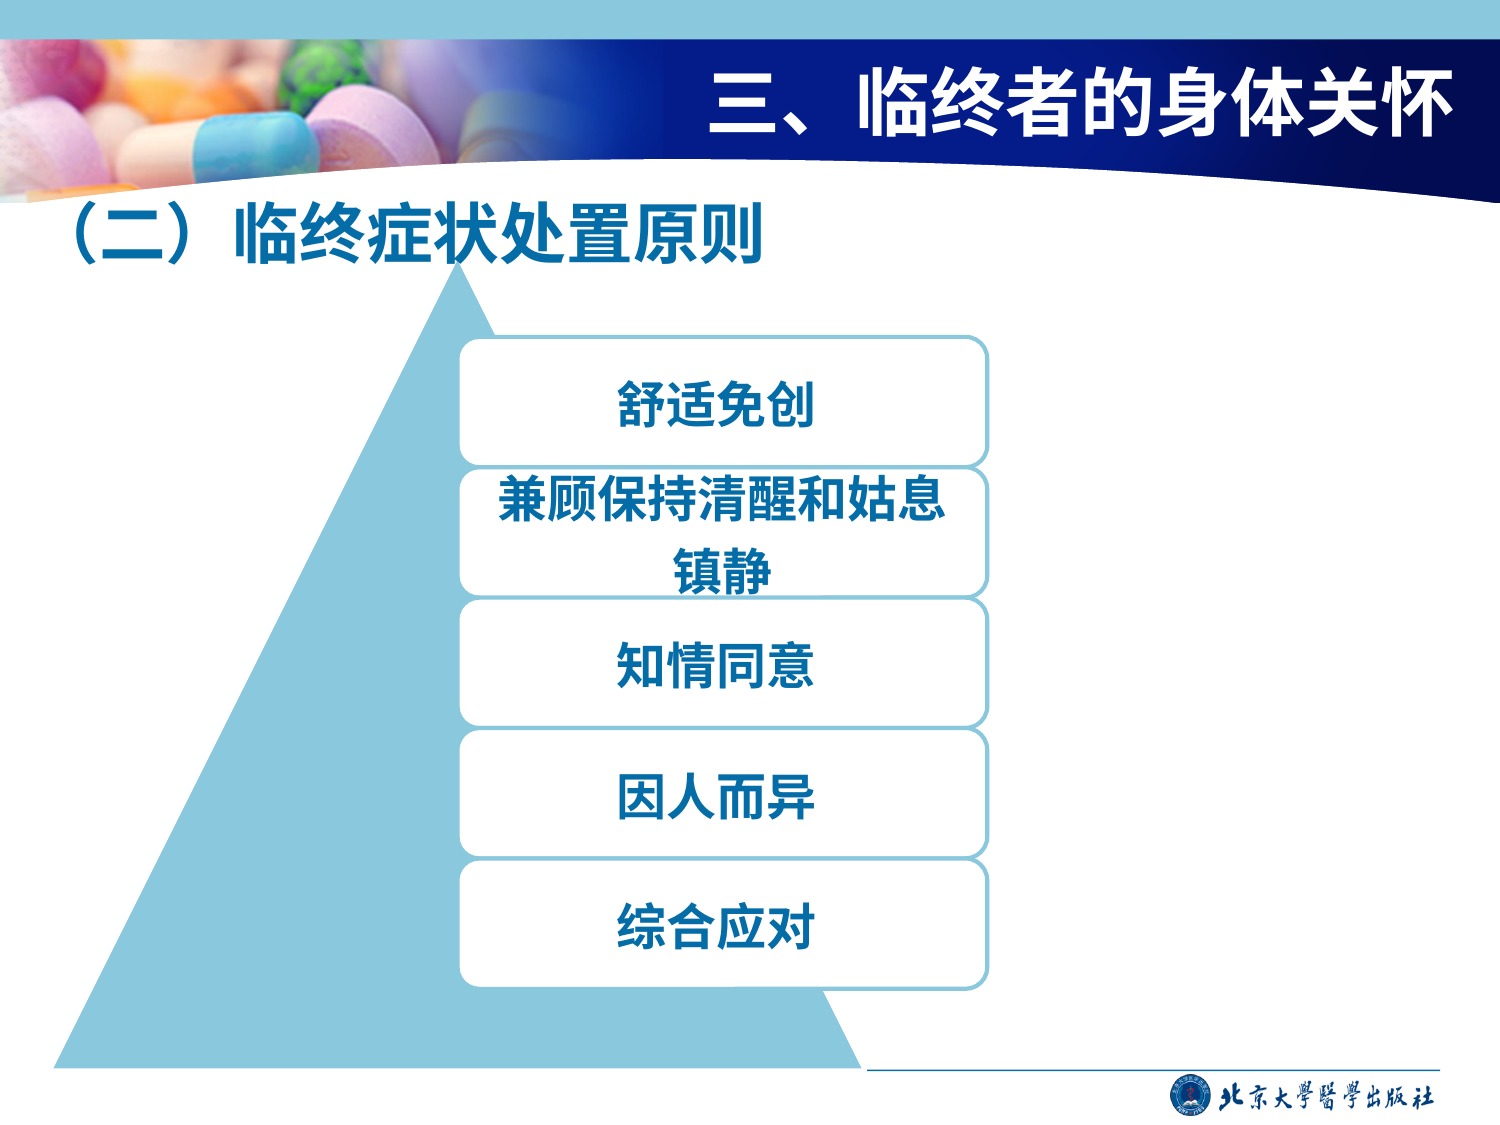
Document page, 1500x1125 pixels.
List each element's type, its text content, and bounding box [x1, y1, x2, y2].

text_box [49, 255, 1463, 1071]
picture [1170, 1074, 1436, 1118]
picture [0, 40, 1500, 203]
text_box （二）临终症状处置原则 [17, 184, 821, 280]
text_box 三、临终者的身体关怀 [174, 54, 1471, 148]
title [137, 49, 1463, 143]
